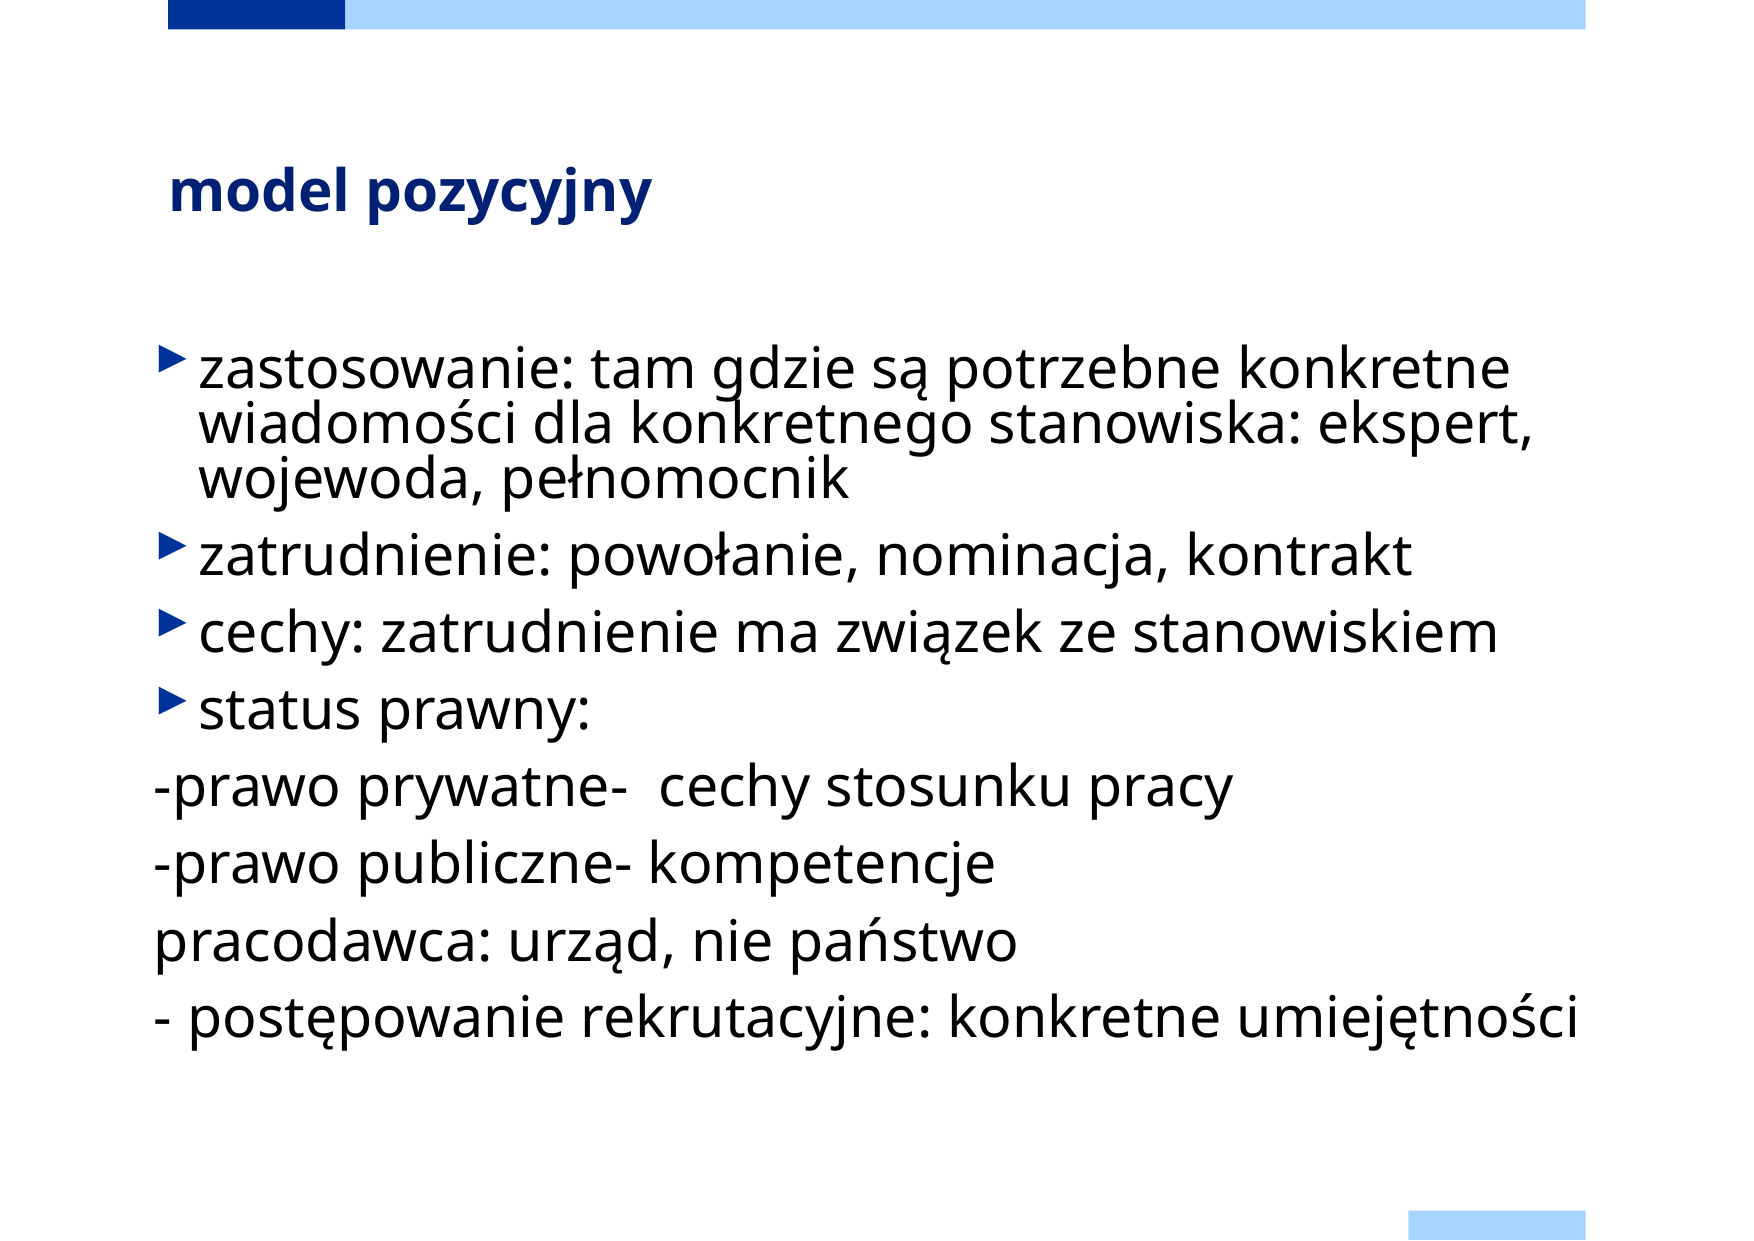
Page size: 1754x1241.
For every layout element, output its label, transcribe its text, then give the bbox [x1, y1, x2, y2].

list zastosowanie: tam gdzie są potrzebne konkretne wiadomości dla konkretnego stanowiska: ekspert, wojewoda, pełnomocnik zatrudnienie: powołanie, nominacja, kontrakt cechy: zatrudnienie ma związek ze stanowiskiem status prawny: -prawo prywatne- cechy stosunku pracy -prawo publiczne- kompetencje pracodawca: urząd, nie państwo - postępowanie rekrutacyjne: konkretne umiejętności [134, 344, 1594, 1089]
title model pozycyjny [168, 147, 1586, 325]
